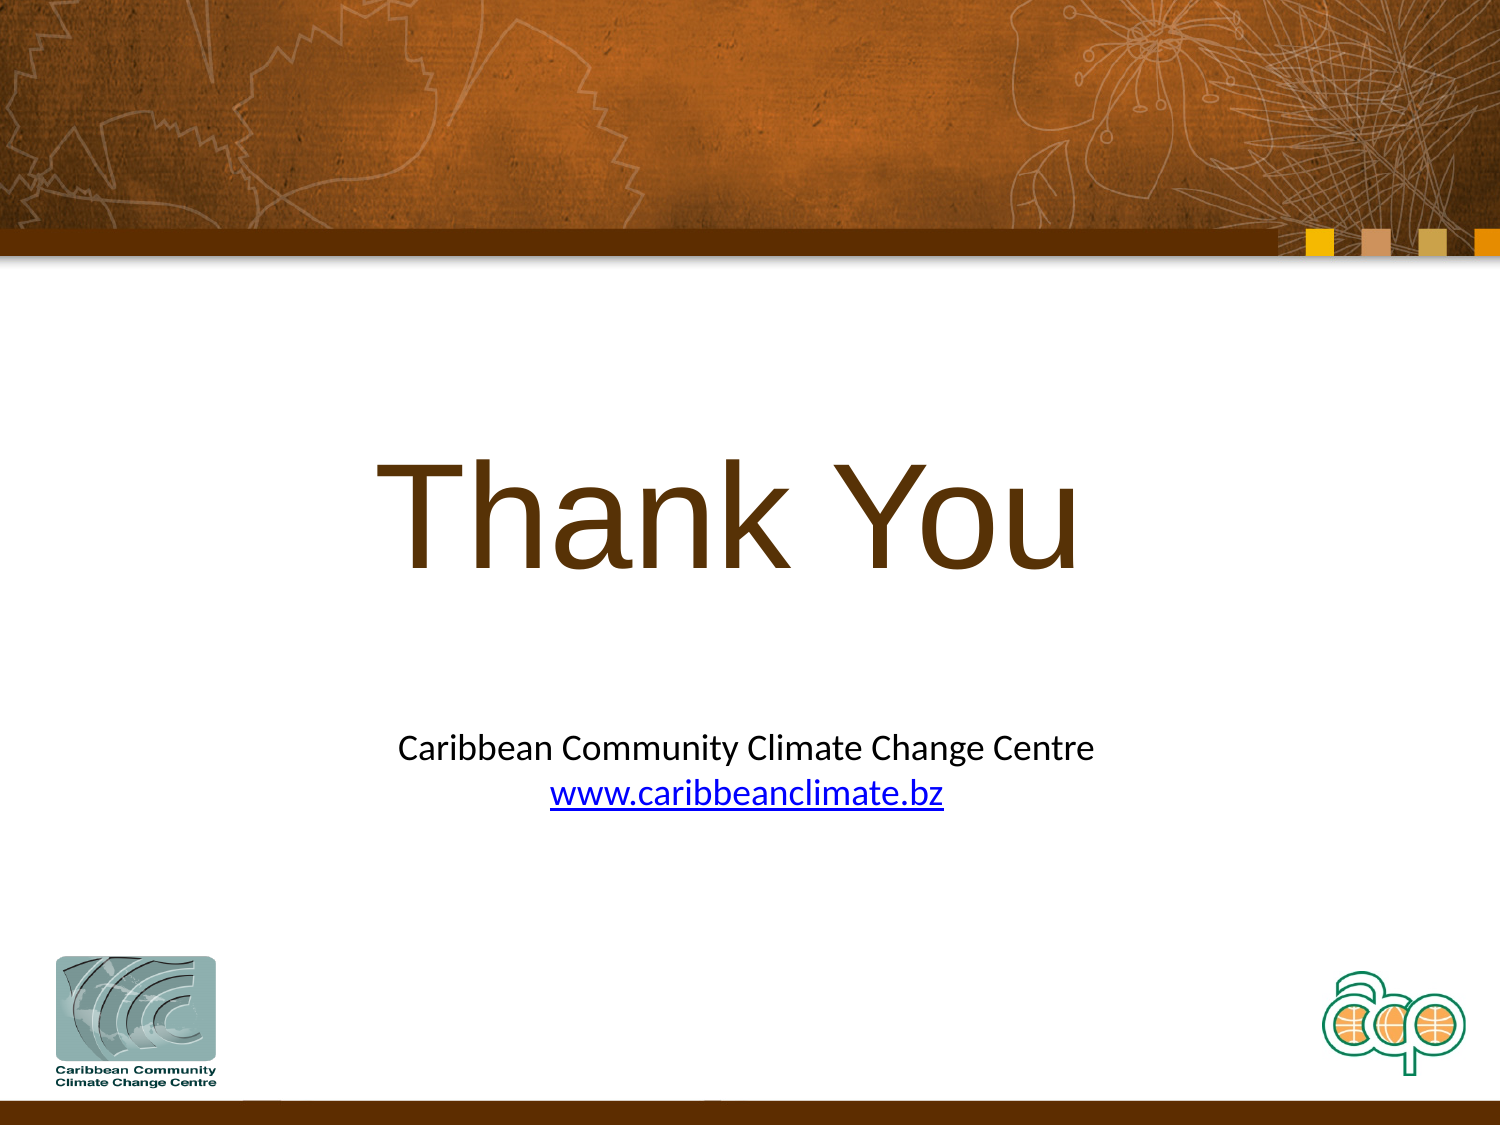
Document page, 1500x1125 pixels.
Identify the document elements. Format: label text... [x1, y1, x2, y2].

list Thank You [29, 207, 1430, 996]
picture [0, 0, 1500, 1125]
text_box Caribbean Community Climate Change Centre www.caribbeanclimate.bz [371, 715, 1122, 821]
